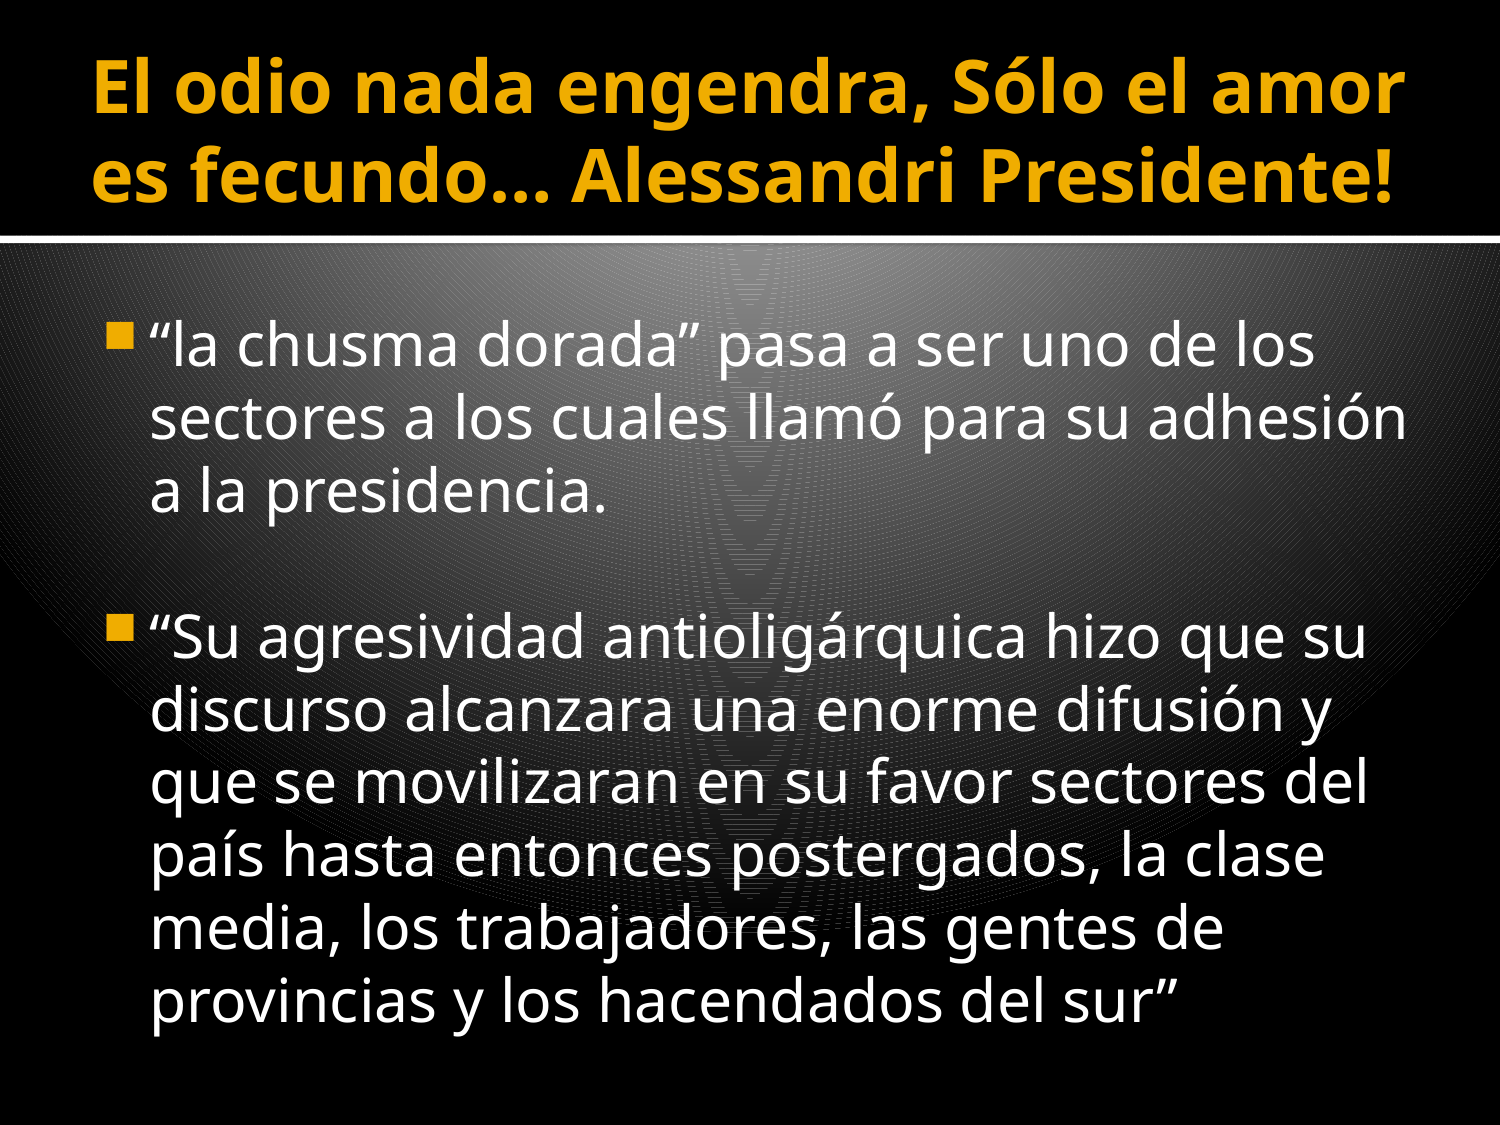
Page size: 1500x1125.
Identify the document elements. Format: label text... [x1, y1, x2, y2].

title El odio nada engendra, Sólo el amor es fecundo… Alessandri Presidente! [75, 25, 1425, 231]
list “la chusma dorada” pasa a ser uno de los sectores a los cuales llamó para su adhesión a la presidencia. “Su agresividad antioligárquica hizo que su discurso alcanzara una enorme difusión y que se movilizaran en su favor sectores del país hasta entonces postergados, la clase media, los trabajadores, las gentes de provincias y los hacendados del sur” [75, 291, 1425, 1050]
